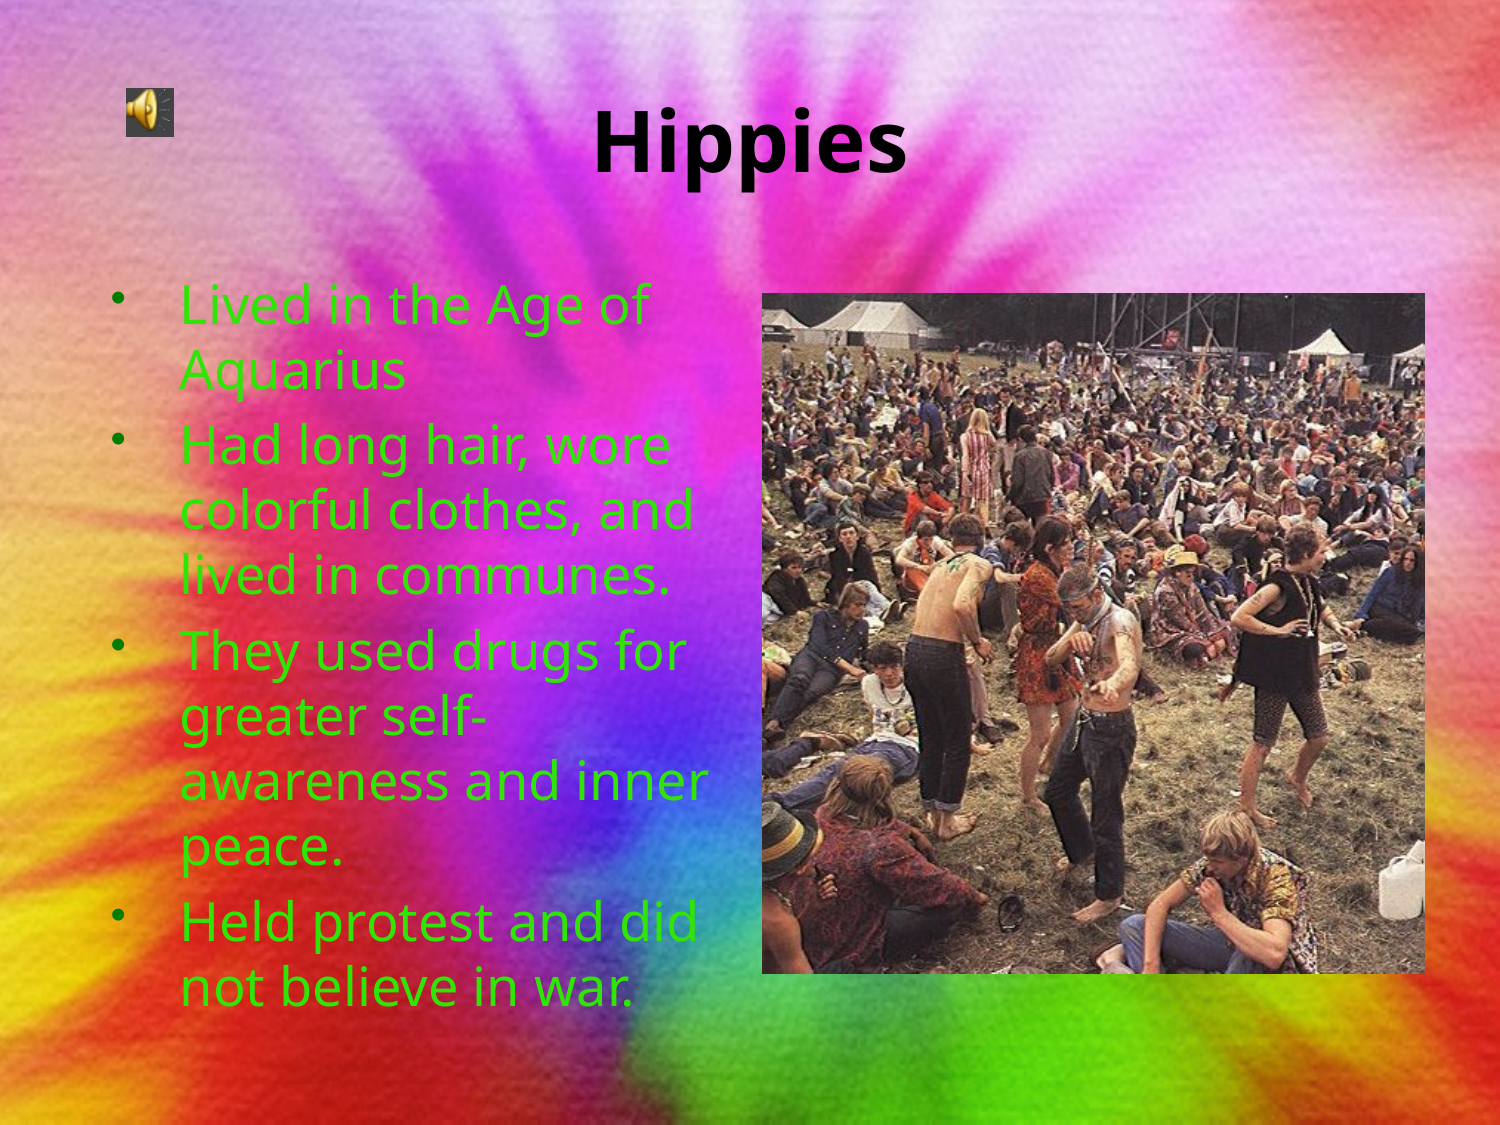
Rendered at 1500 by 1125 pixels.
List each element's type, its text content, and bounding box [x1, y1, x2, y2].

title Hippies [75, 45, 1425, 233]
list Lived in the Age of Aquarius Had long hair, wore colorful clothes, and lived in communes. They used drugs for greater self-awareness and inner peace. Held protest and did not believe in war. [74, 262, 738, 1006]
picture [0, 0, 1500, 1125]
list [762, 293, 1426, 975]
